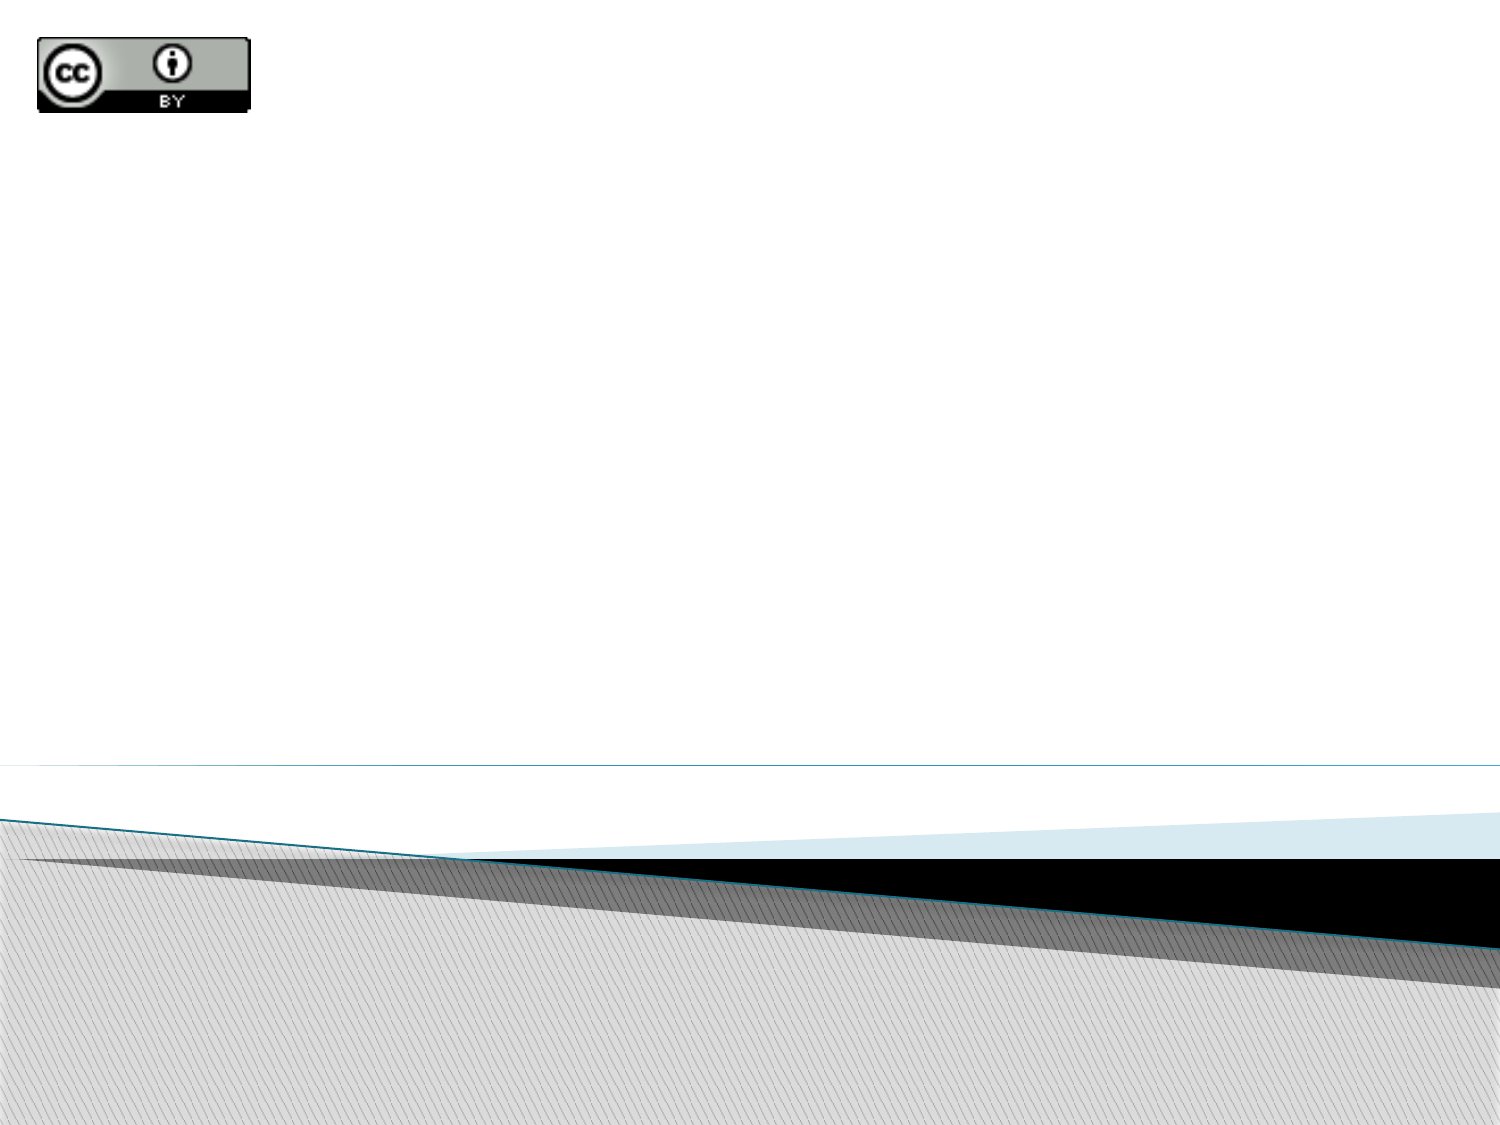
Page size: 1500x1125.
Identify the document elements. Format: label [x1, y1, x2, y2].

picture [37, 37, 251, 113]
picture [5, 859, 1500, 989]
